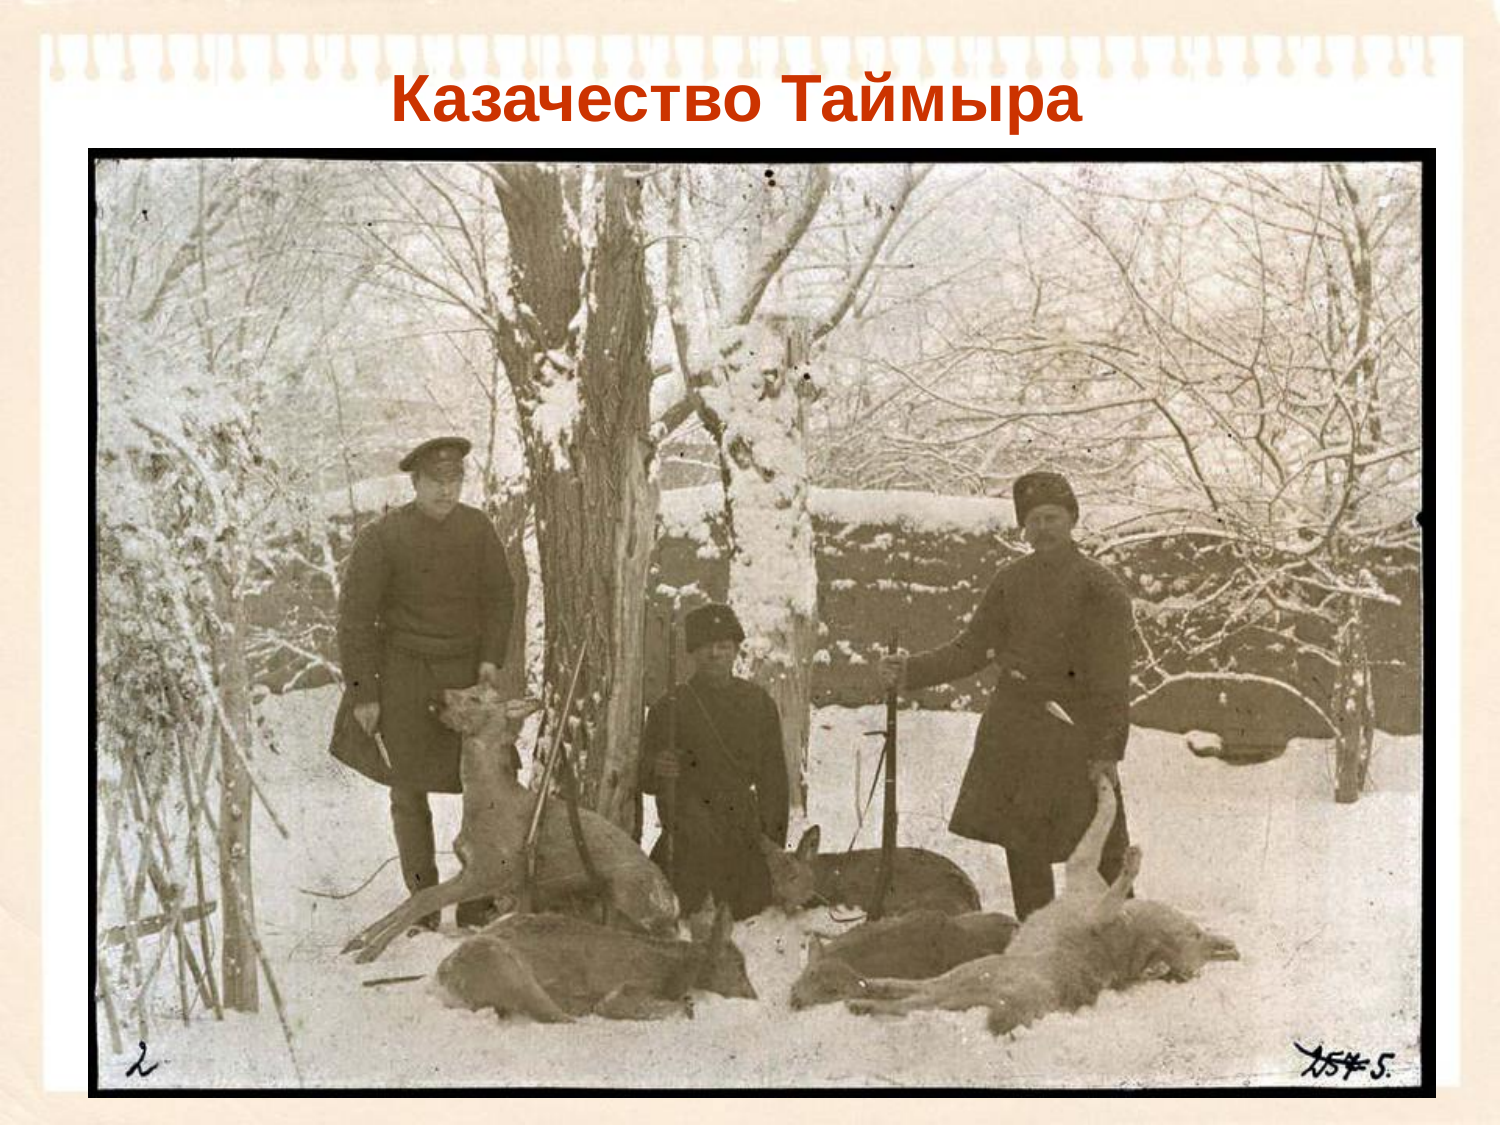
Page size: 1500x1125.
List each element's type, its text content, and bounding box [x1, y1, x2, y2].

picture [0, 0, 1500, 1125]
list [88, 148, 1436, 1098]
title Казачество Таймыра [74, 44, 1426, 126]
